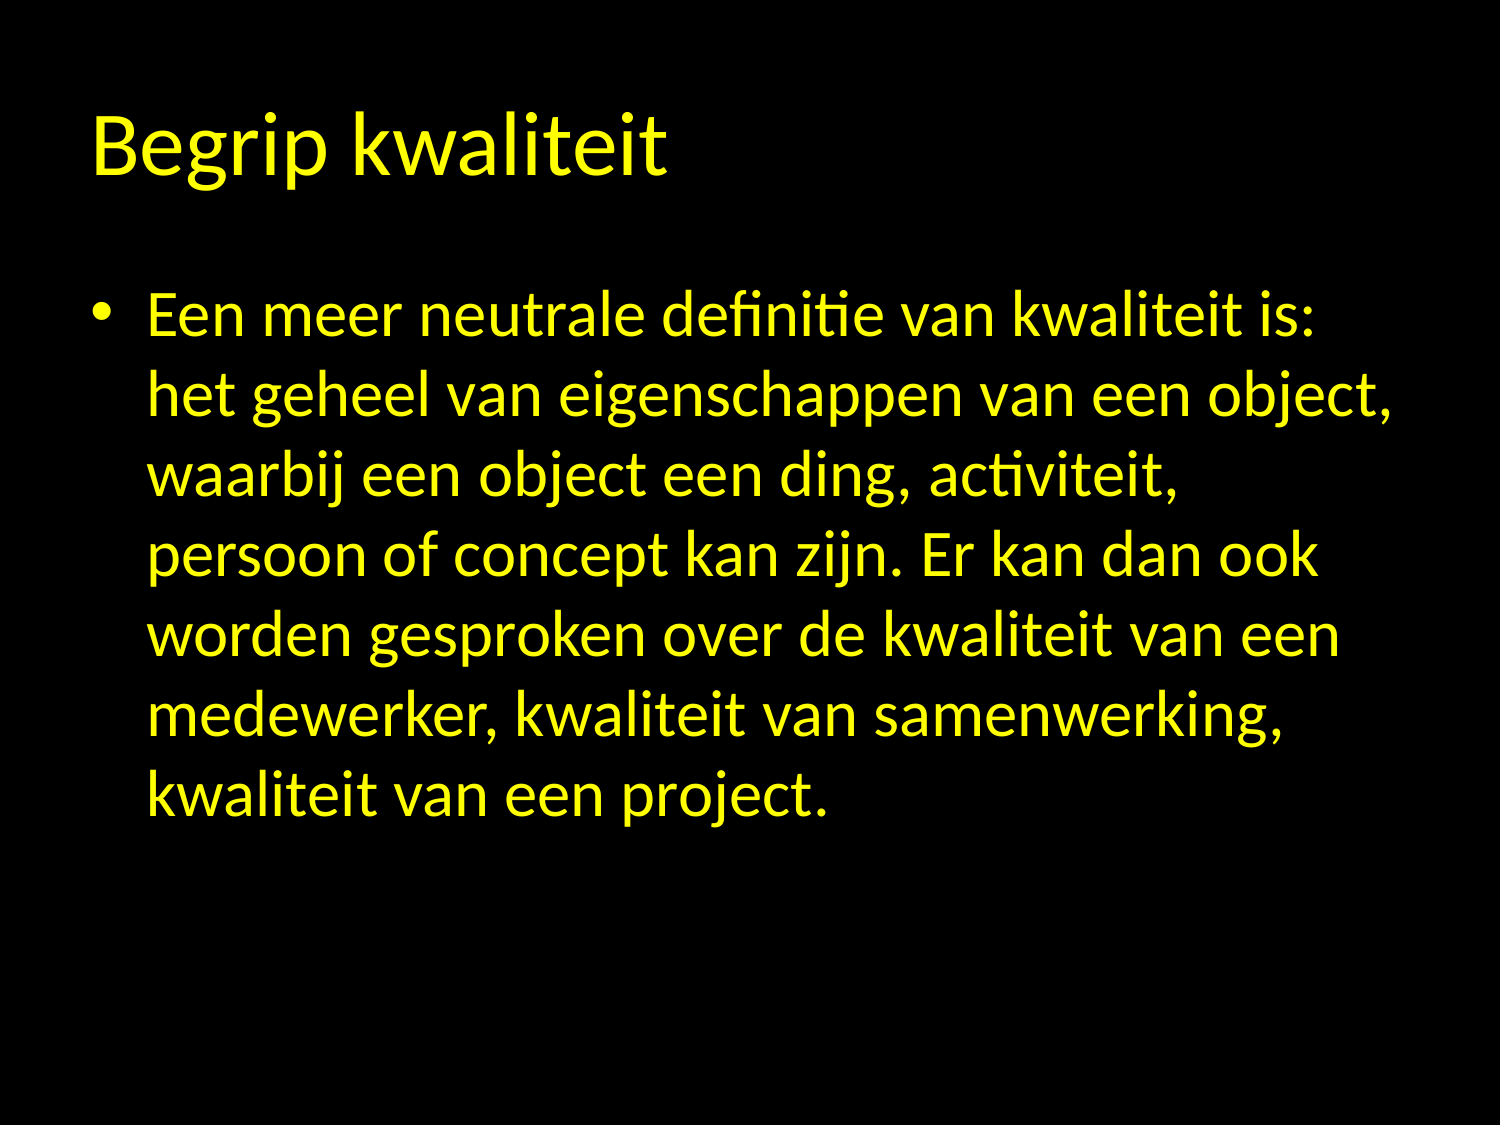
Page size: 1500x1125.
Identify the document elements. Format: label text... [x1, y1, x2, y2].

title Begrip kwaliteit [75, 45, 1425, 233]
list Een meer neutrale definitie van kwaliteit is: het geheel van eigenschappen van een object, waarbij een object een ding, activiteit, persoon of concept kan zijn. Er kan dan ook worden gesproken over de kwaliteit van een medewerker, kwaliteit van samenwerking, kwaliteit van een project. [75, 262, 1425, 1005]
